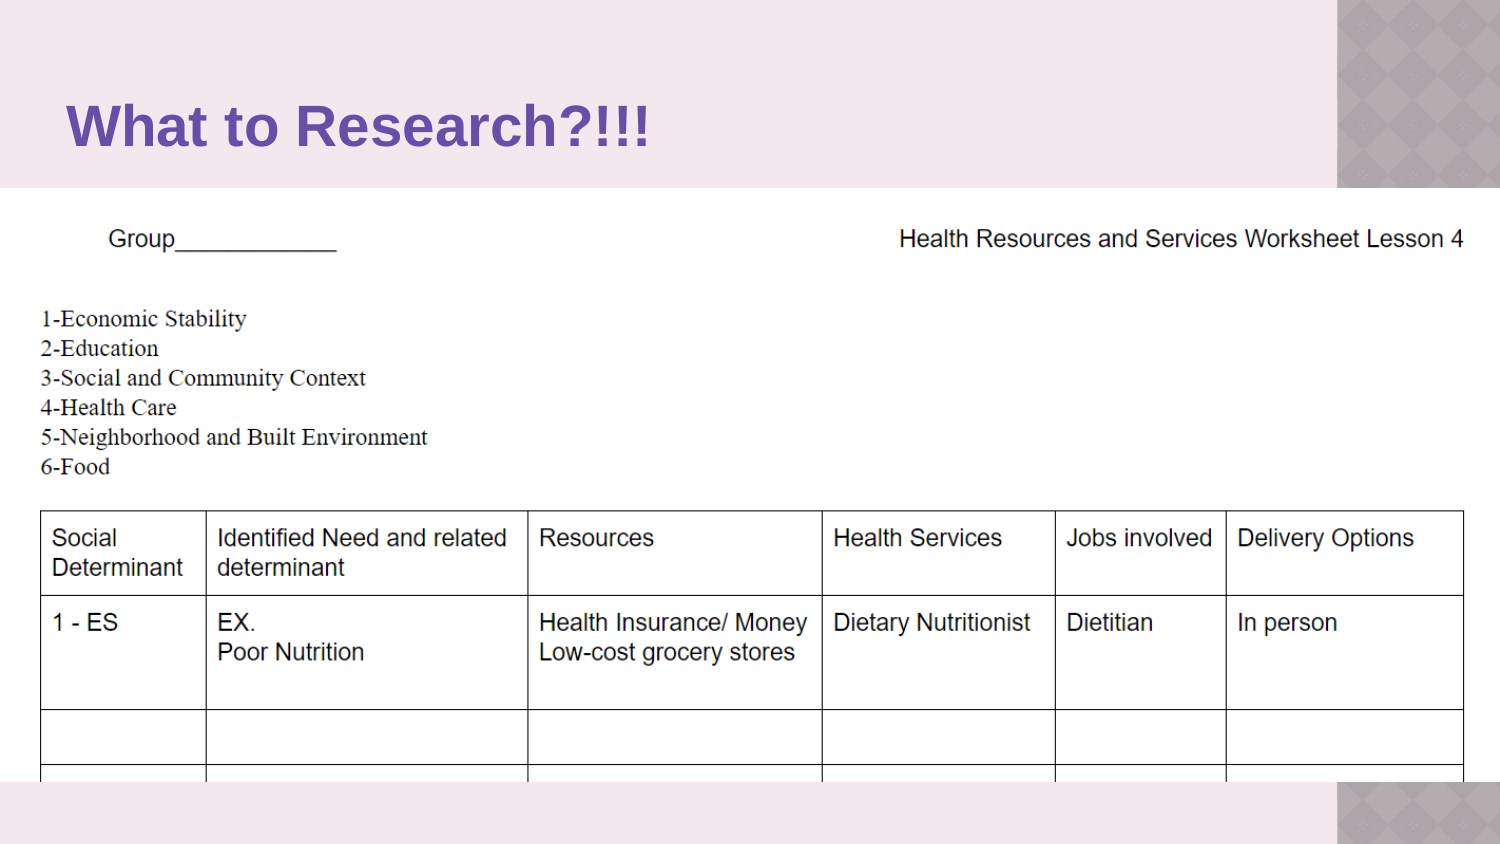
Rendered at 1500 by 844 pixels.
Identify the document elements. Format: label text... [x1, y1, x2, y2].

picture [0, 188, 1500, 783]
text_box What to Research?!!! [51, 72, 1449, 167]
